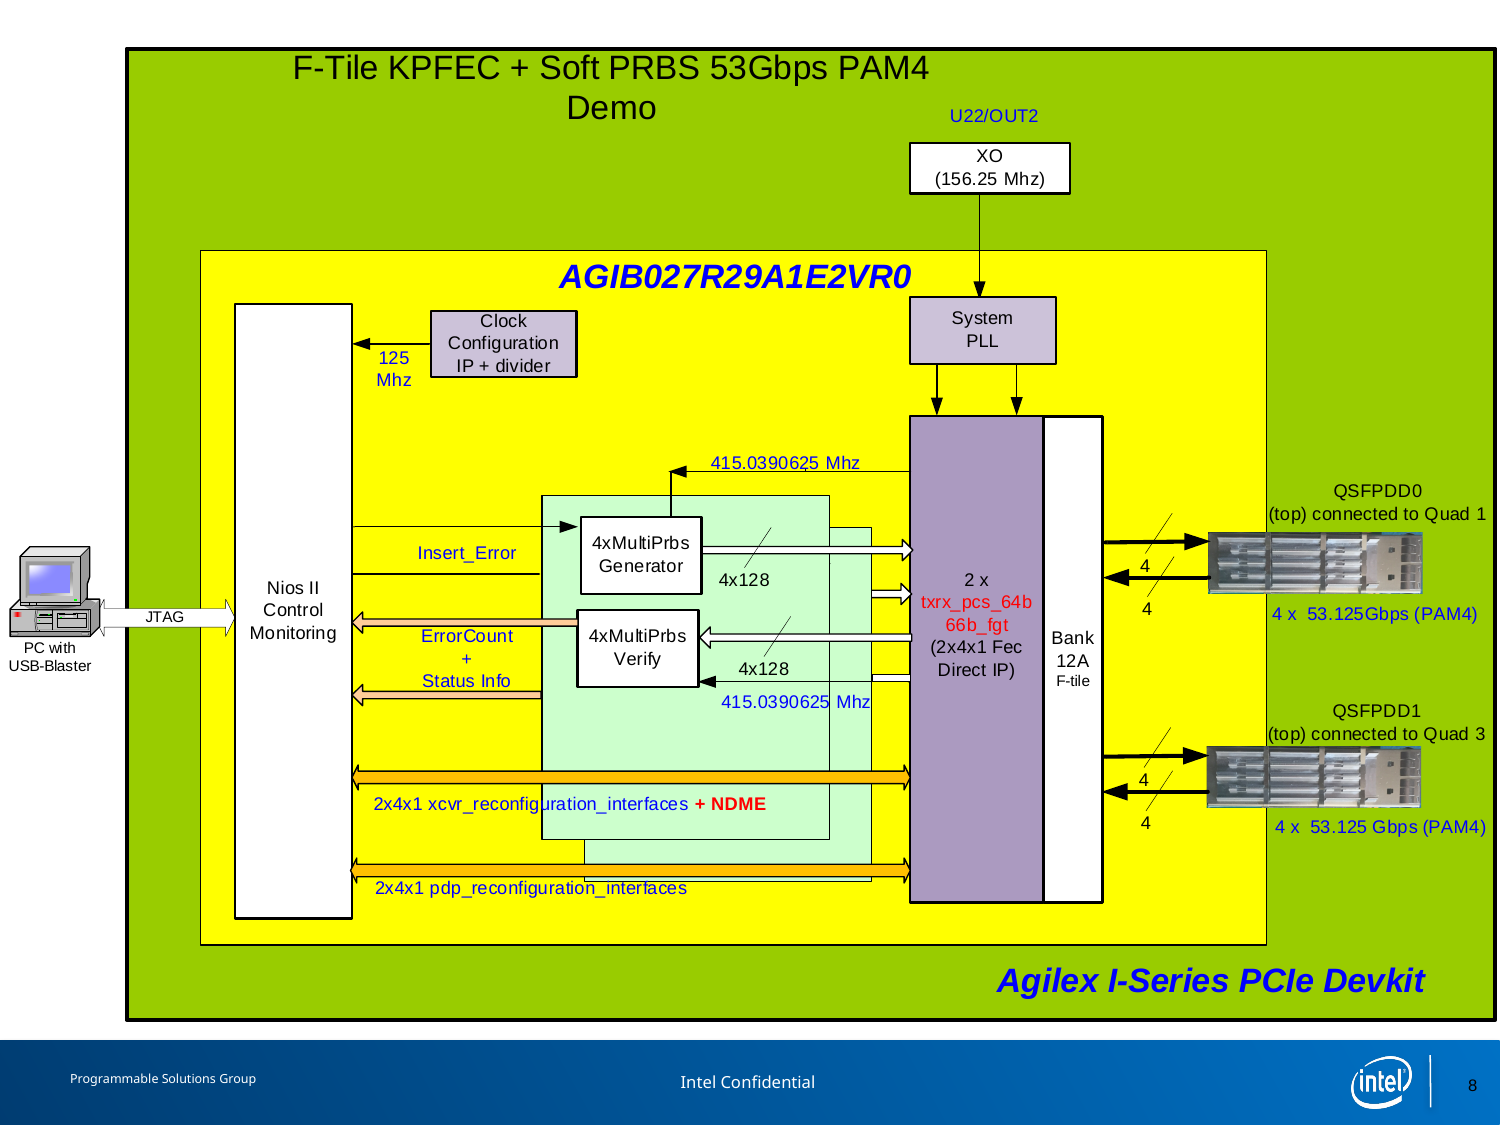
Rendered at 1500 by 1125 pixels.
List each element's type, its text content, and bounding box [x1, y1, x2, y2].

picture [0, 37, 1499, 1024]
slide_number 8 [1127, 1055, 1478, 1116]
